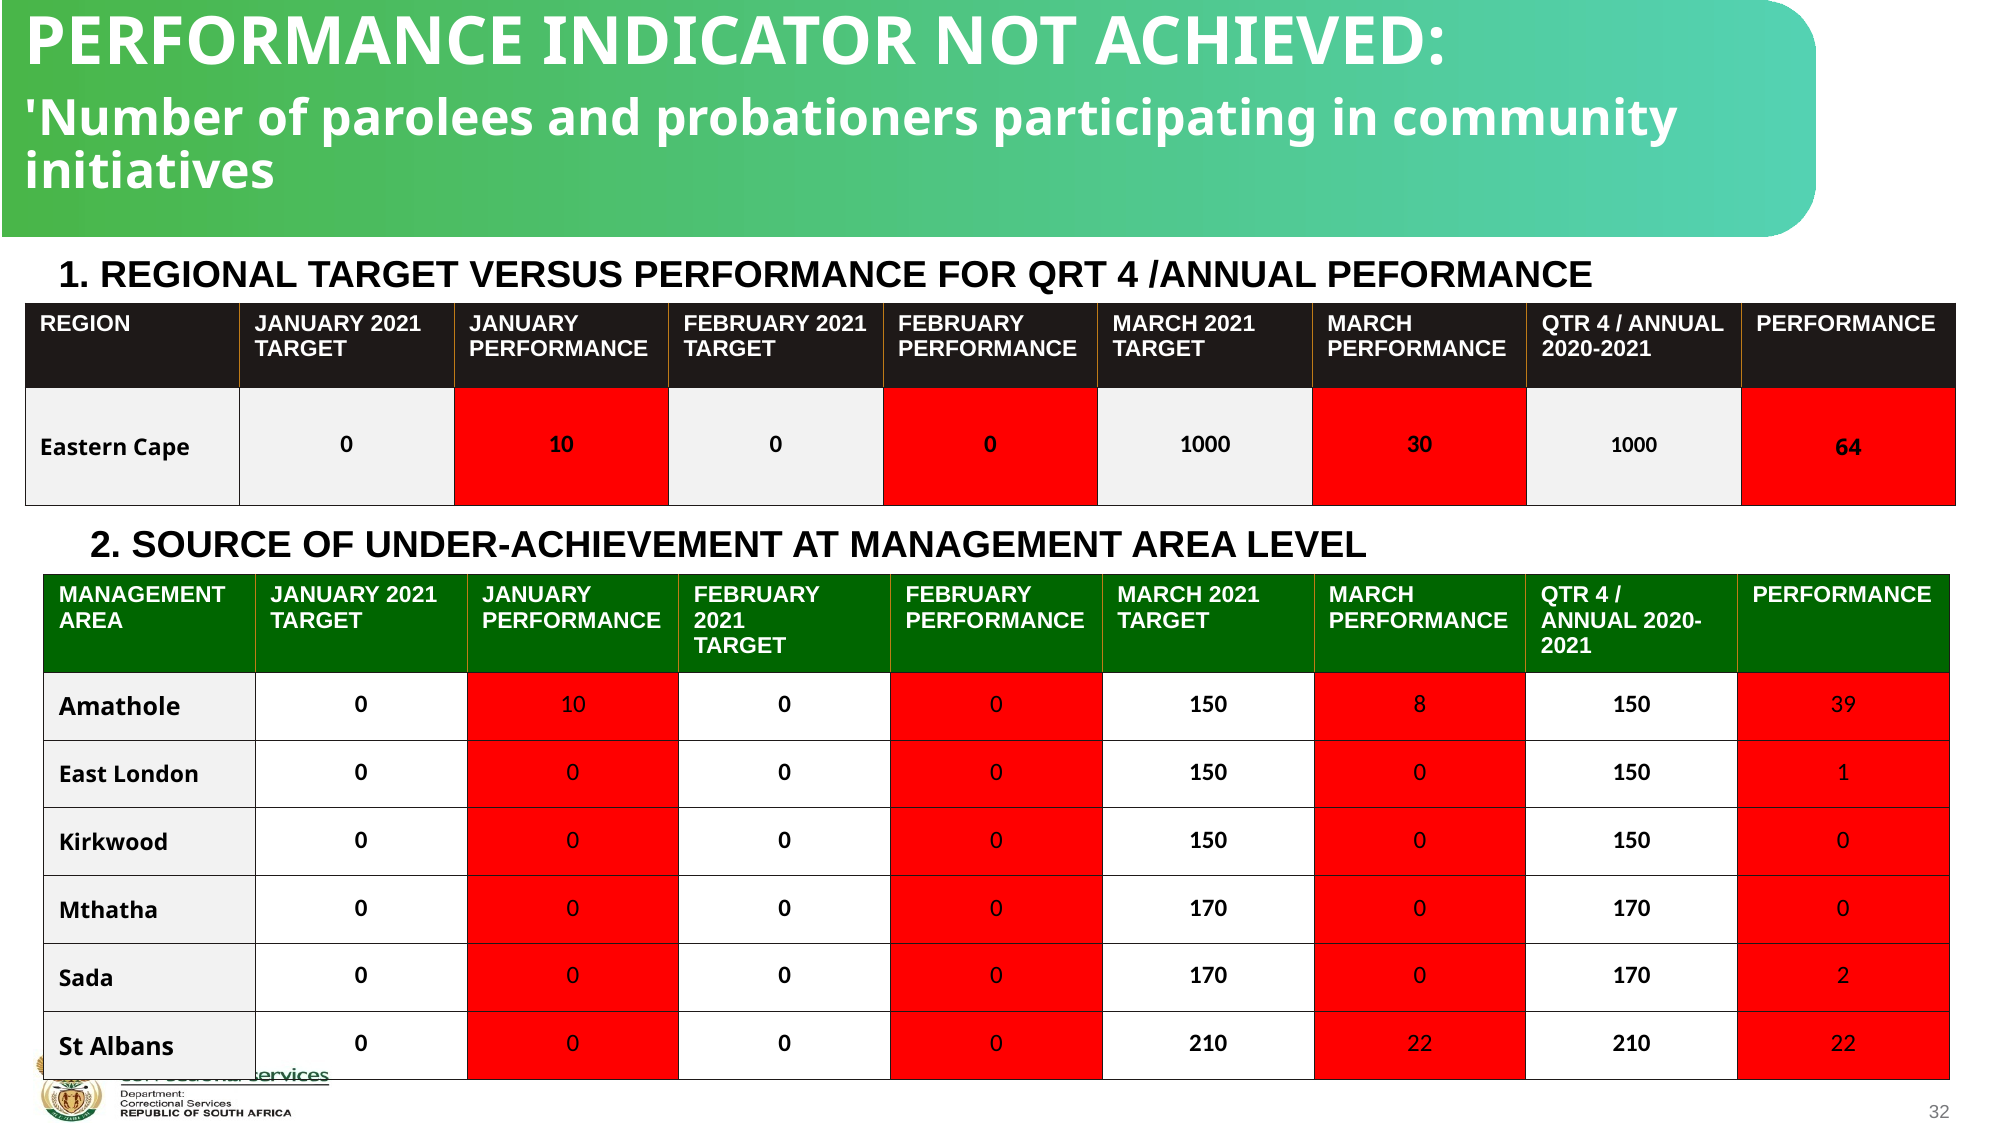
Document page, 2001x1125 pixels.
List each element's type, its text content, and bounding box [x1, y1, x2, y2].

table_header PERFORMANCE [1742, 304, 1955, 387]
table_cell 170 [1103, 944, 1314, 1011]
table_cell 150 [1103, 741, 1314, 807]
table_header MARCH 2021 TARGET [1098, 304, 1312, 387]
table_cell 0 [679, 944, 890, 1011]
table_cell 150 [1526, 741, 1737, 807]
table_cell 0 [468, 741, 678, 807]
table_cell 0 [1315, 944, 1525, 1011]
table_header REGION [26, 304, 239, 387]
table_cell 0 [1315, 876, 1525, 943]
table_cell 150 [1526, 673, 1737, 740]
table_cell 8 [1315, 673, 1525, 740]
table_cell Eastern Cape [26, 388, 239, 505]
table_cell 150 [1103, 673, 1314, 740]
table_header MARCH PERFORMANCE [1313, 304, 1526, 387]
table_cell 0 [679, 1012, 890, 1079]
table_cell 0 [256, 876, 467, 943]
text_box 1. REGIONAL TARGET VERSUS PERFORMANCE FOR QRT 4 /ANNUAL PEFORMANCE (2020/2021) (2020/2021) [43, 242, 1808, 303]
table_cell Amathole [44, 673, 255, 740]
table_cell 0 [1738, 808, 1949, 875]
table_cell 2 [1738, 944, 1949, 1011]
table_header MANAGEMENT AREA [44, 575, 255, 672]
table_cell St Albans [44, 1012, 255, 1079]
table_header FEBRUARY 2021 TARGET [679, 575, 890, 672]
table_header JANUARY 2021 TARGET [256, 575, 467, 672]
table_cell 0 [256, 673, 467, 740]
table_cell 10 [455, 388, 668, 505]
table_cell 0 [468, 944, 678, 1011]
table_cell 1000 [1527, 388, 1741, 505]
table_header MARCH PERFORMANCE [1315, 575, 1525, 672]
table_header FEBRUARY PERFORMANCE [891, 575, 1102, 672]
table_cell 0 [468, 876, 678, 943]
text_box [2, 0, 1816, 237]
table_cell 22 [1315, 1012, 1525, 1079]
table_cell 0 [256, 1012, 467, 1079]
table_cell 0 [891, 673, 1102, 740]
table_cell 150 [1103, 808, 1314, 875]
text_box 2. SOURCE OF UNDER-ACHIEVEMENT AT MANAGEMENT AREA LEVEL [43, 512, 1544, 573]
table_header JANUARY PERFORMANCE [468, 575, 678, 672]
table_cell 0 [884, 388, 1097, 505]
table_cell 0 [256, 808, 467, 875]
table_cell 1000 [1098, 388, 1312, 505]
table_cell 1 [1738, 741, 1949, 807]
table_cell 150 [1526, 808, 1737, 875]
table_cell 0 [1315, 808, 1525, 875]
table_cell Sada [44, 944, 255, 1011]
table_header JANUARY 2021 TARGET [240, 304, 454, 387]
table_cell 170 [1103, 876, 1314, 943]
table_header FEBRUARY PERFORMANCE [884, 304, 1097, 387]
table_cell East London [44, 741, 255, 807]
table_cell 210 [1526, 1012, 1737, 1079]
table_cell 0 [679, 741, 890, 807]
picture [33, 1049, 332, 1123]
table_cell 0 [891, 741, 1102, 807]
table_cell 0 [891, 808, 1102, 875]
table_cell Kirkwood [44, 808, 255, 875]
table_header QTR 4 / ANNUAL 2020-2021 [1527, 304, 1741, 387]
table_cell 39 [1738, 673, 1949, 740]
table_cell 0 [891, 1012, 1102, 1079]
table_cell 0 [468, 1012, 678, 1079]
table_cell 64 [1742, 388, 1955, 505]
table_cell 30 [1313, 388, 1526, 505]
table_header QTR 4 / ANNUAL 2020-2021 [1526, 575, 1737, 672]
table_cell 22 [1738, 1012, 1949, 1079]
table_cell 210 [1103, 1012, 1314, 1079]
table_cell 170 [1526, 876, 1737, 943]
table_cell 0 [679, 673, 890, 740]
table_cell 0 [468, 808, 678, 875]
table_cell 0 [256, 741, 467, 807]
table_cell 0 [891, 944, 1102, 1011]
table_cell 0 [679, 808, 890, 875]
table_cell 0 [669, 388, 883, 505]
text_box PERFORMANCE INDICATOR NOT ACHIEVED: 'Number of parolees and probationers participating in community initiatives [10, 0, 1808, 86]
table_header MARCH 2021 TARGET [1103, 575, 1314, 672]
table_header PERFORMANCE [1738, 575, 1949, 672]
table_cell 0 [240, 388, 454, 505]
table_cell Mthatha [44, 876, 255, 943]
table_cell 0 [256, 944, 467, 1011]
table_header JANUARY PERFORMANCE [455, 304, 668, 387]
table_cell 170 [1526, 944, 1737, 1011]
table_cell 0 [1315, 741, 1525, 807]
table_cell 0 [1738, 876, 1949, 943]
table_cell 0 [891, 876, 1102, 943]
table_cell 0 [679, 876, 890, 943]
table_header FEBRUARY 2021 TARGET [669, 304, 883, 387]
table_cell 10 [468, 673, 678, 740]
